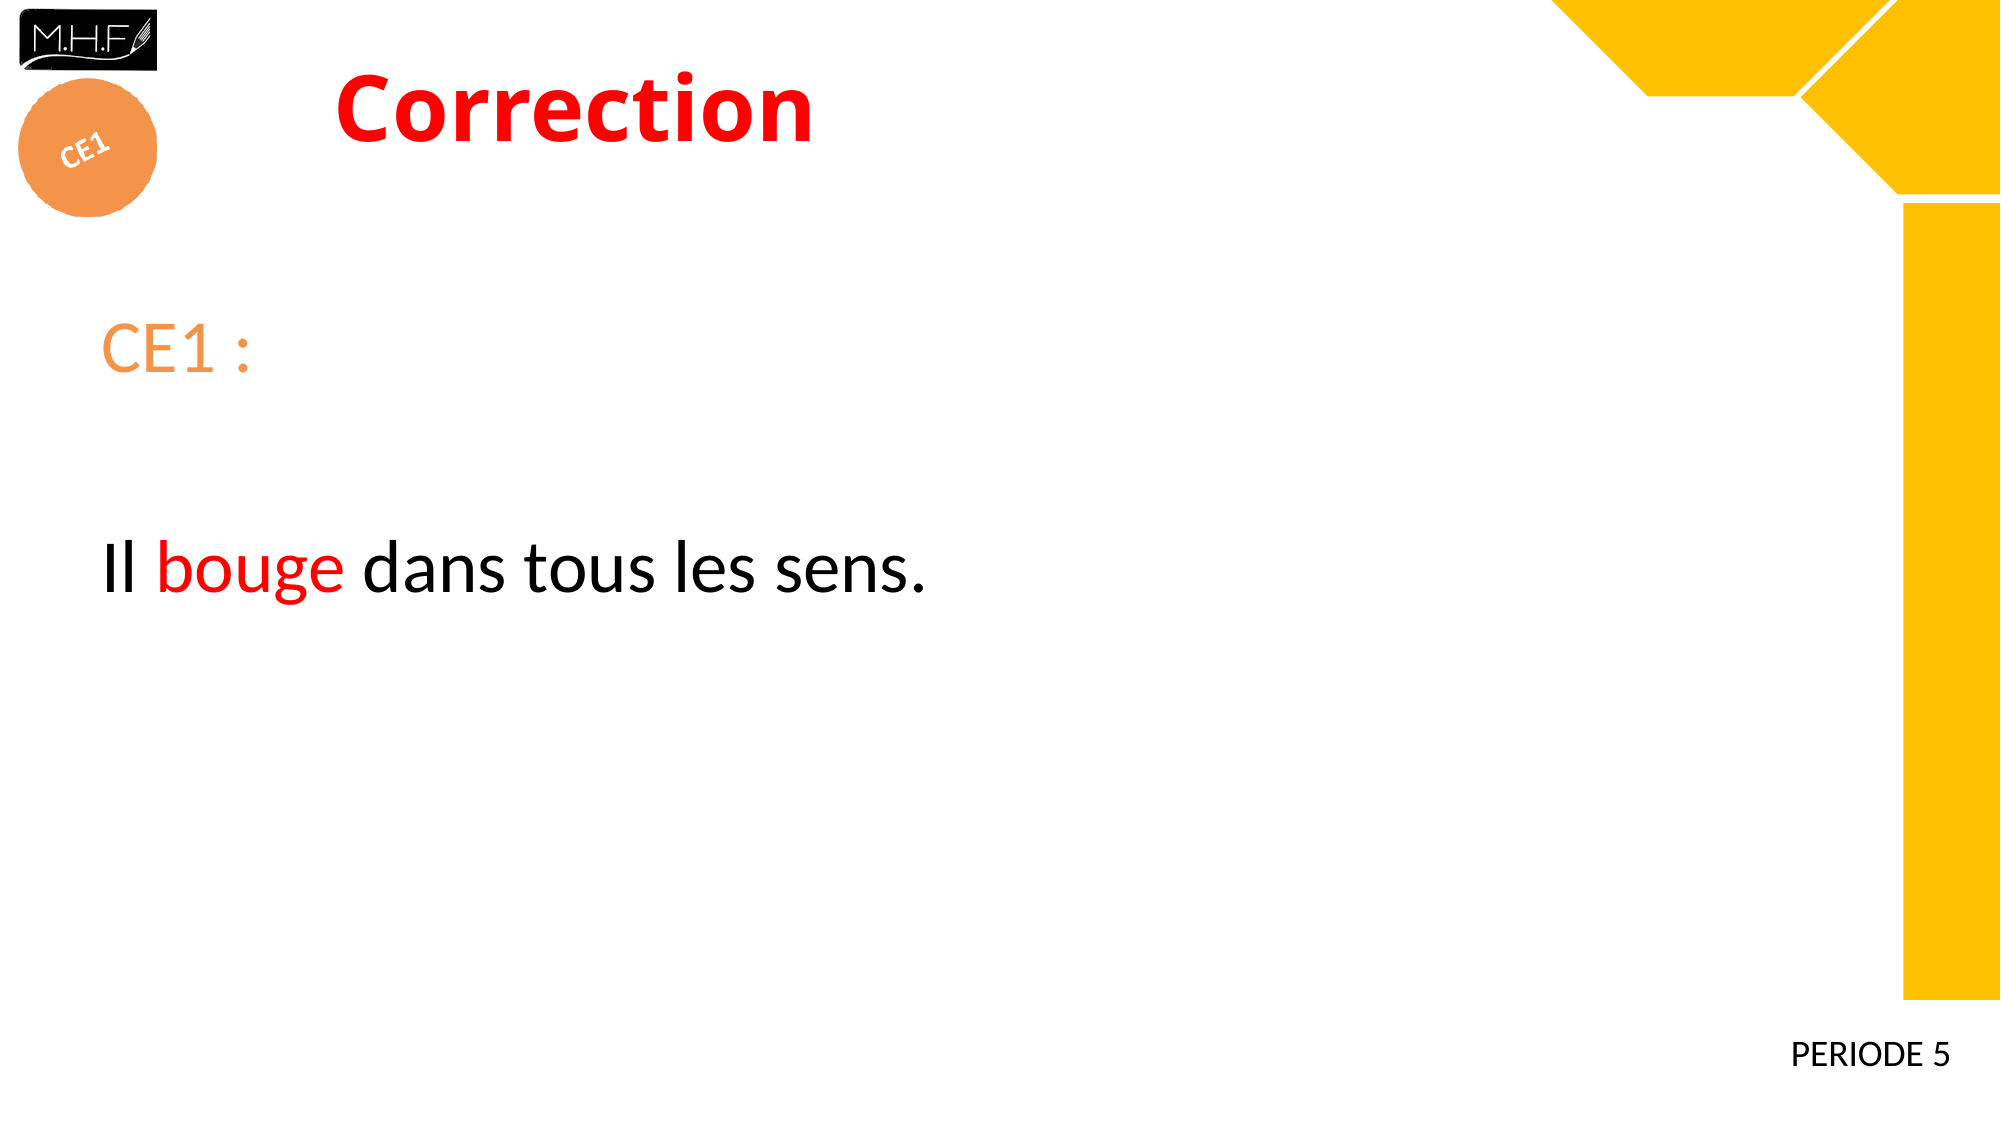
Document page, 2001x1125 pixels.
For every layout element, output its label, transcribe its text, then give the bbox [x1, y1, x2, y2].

list CE1 : Il bouge dans tous les sens. [86, 300, 1748, 1015]
picture [16, 7, 157, 74]
title Correction [318, 3, 1865, 221]
text_box [1902, 202, 2000, 1001]
text_box [1549, 0, 1892, 98]
text_box PERIODE 5 [1362, 1021, 1967, 1125]
picture [18, 78, 157, 218]
text_box [1799, 0, 2000, 196]
